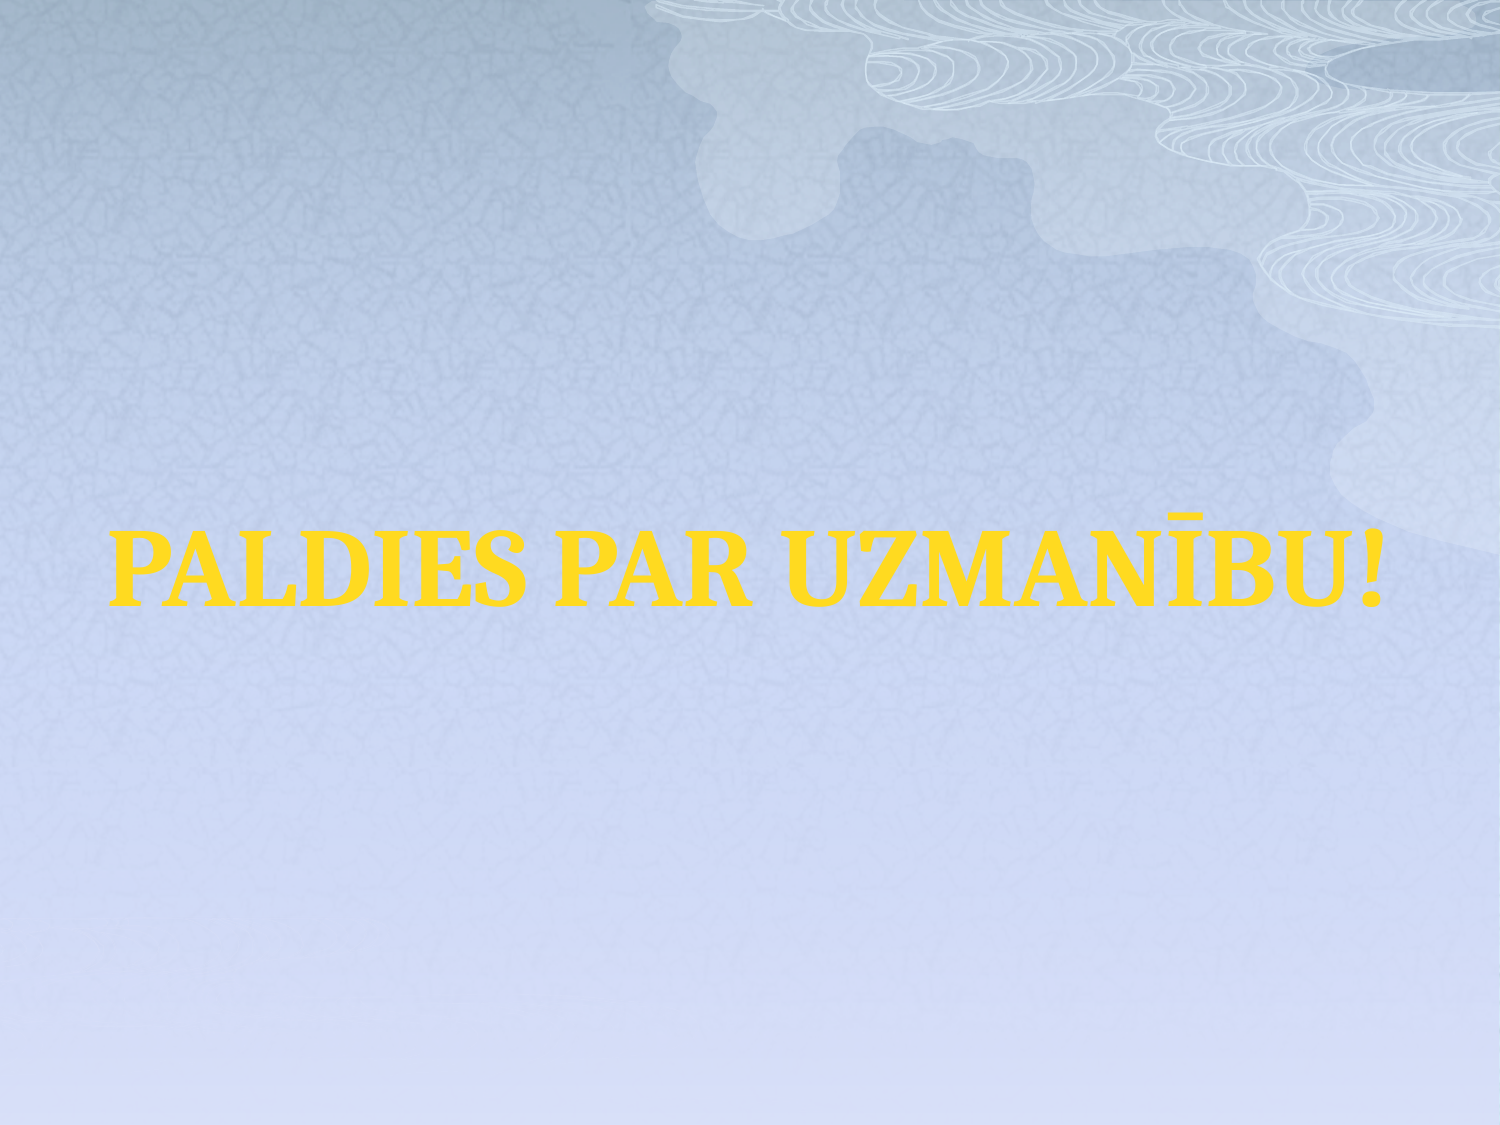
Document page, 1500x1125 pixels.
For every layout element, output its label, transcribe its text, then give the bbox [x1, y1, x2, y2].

text_box Paldies par uzmanību! [91, 486, 1409, 637]
